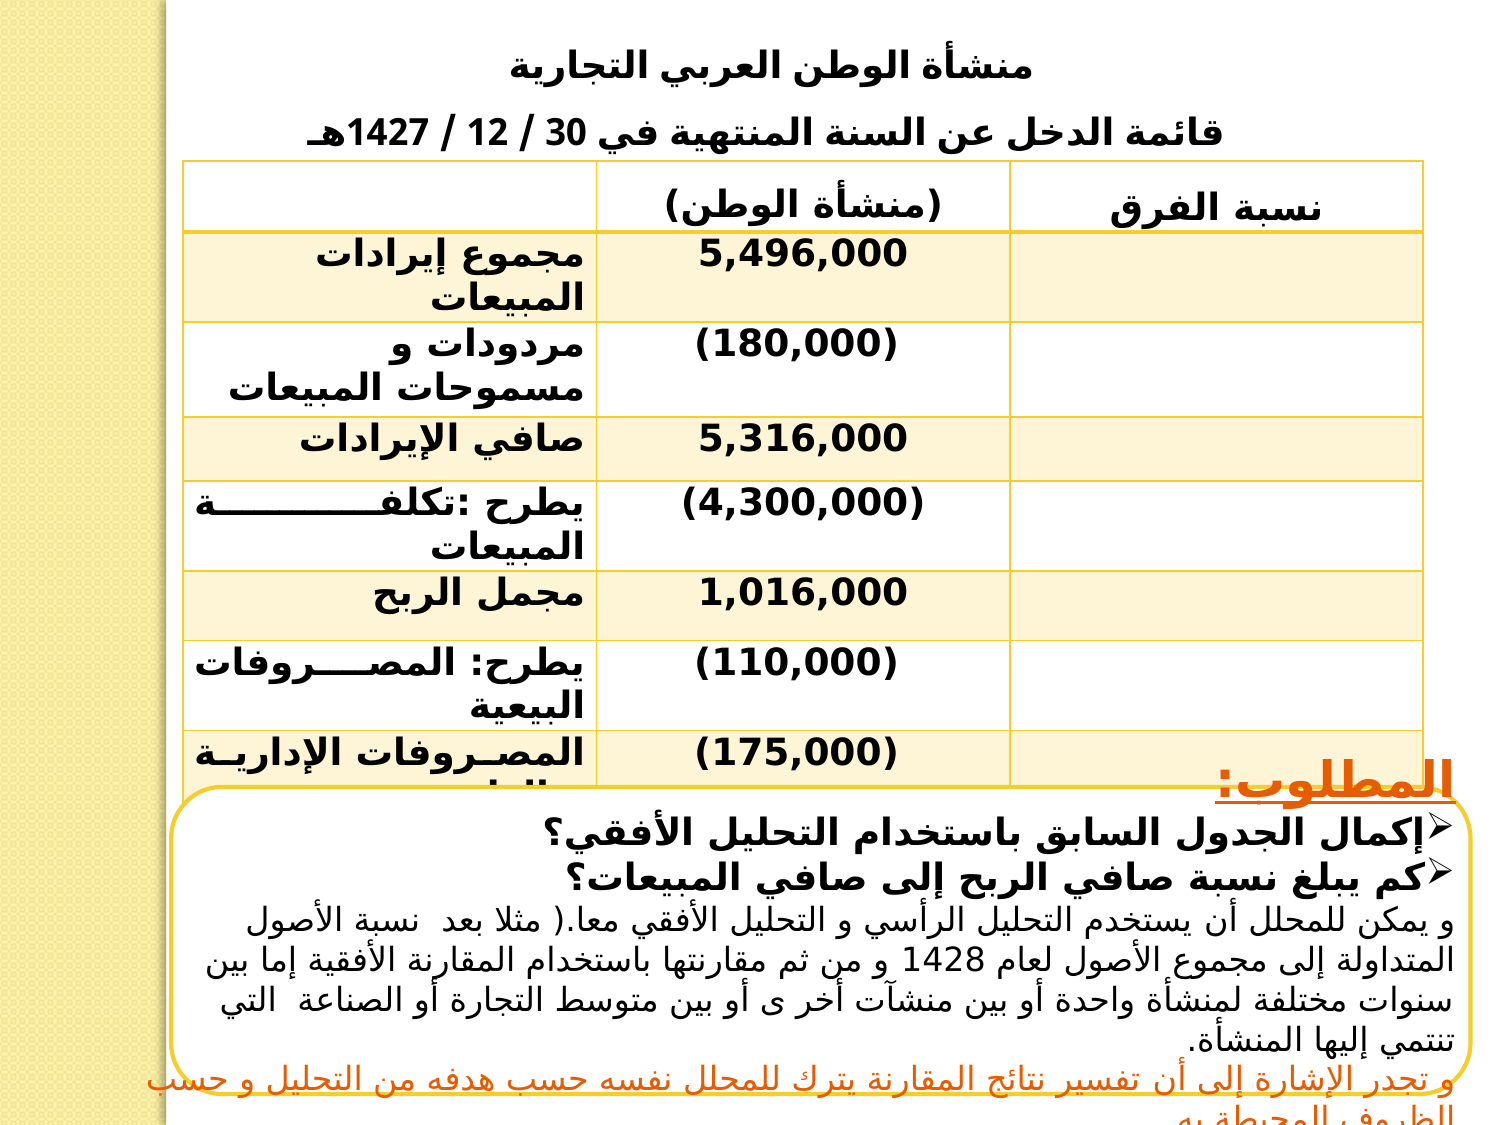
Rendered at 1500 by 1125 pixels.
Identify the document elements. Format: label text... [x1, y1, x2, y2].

table_cell مجمل الربح [184, 572, 596, 640]
table_cell 5,496,000 [597, 234, 1009, 321]
table_cell [1011, 482, 1422, 570]
text_box المطلوب: إكمال الجدول السابق باستخدام التحليل الأفقي؟ كم يبلغ نسبة صافي الربح إلى صافي المبيعات؟ و يمكن للمحلل أن يستخدم التحليل الرأسي و التحليل الأفقي معا.( مثلا بعد نسبة الأصول المتداولة إلى مجموع الأصول لعام 1428 و من ثم مقارنتها باستخدام المقارنة الأفقية إما بين سنوات مختلفة لمنشأة واحدة أو بين منشآت أخر ى أو بين متوسط التجارة أو الصناعة التي تنتمي إليها المنشأة. و تجدر الإشارة إلى أن تفسير نتائج المقارنة يترك للمحلل نفسه حسب هدفه من التحليل و حسب الظروف المحيطة به. [123, 740, 1471, 1125]
table_cell [1011, 572, 1422, 640]
text_box منشأة الوطن العربي التجارية قائمة الدخل عن السنة المنتهية في 30 / 12 / 1427هـ [292, 10, 1250, 160]
table_cell [1011, 641, 1422, 730]
table_cell [1011, 234, 1422, 321]
table_cell (110,000) [597, 641, 1009, 730]
table_header (منشأة الوطن) [597, 162, 1009, 230]
table_cell (180,000) [597, 323, 1009, 416]
table_cell 1,016,000 [597, 572, 1009, 640]
table_cell (4,300,000) [597, 482, 1009, 570]
table_header [184, 162, 596, 230]
table_cell المصروفات الإدارية و العامة [184, 731, 596, 740]
table_cell (175,000) [597, 731, 1009, 740]
table_cell صافي الإيرادات [184, 418, 596, 480]
table_cell [1011, 323, 1422, 416]
table_cell يطرح :تكلفة المبيعات [184, 482, 596, 570]
table_cell [1011, 731, 1422, 740]
table_cell مردودات و مسموحات المبيعات [184, 323, 596, 416]
table_cell 5,316,000 [597, 418, 1009, 480]
table_cell [1011, 418, 1422, 480]
table_cell يطرح: المصروفات البيعية [184, 641, 596, 730]
table_header نسبة الفرق [1011, 162, 1422, 230]
table_cell مجموع إيرادات المبيعات [184, 234, 596, 321]
